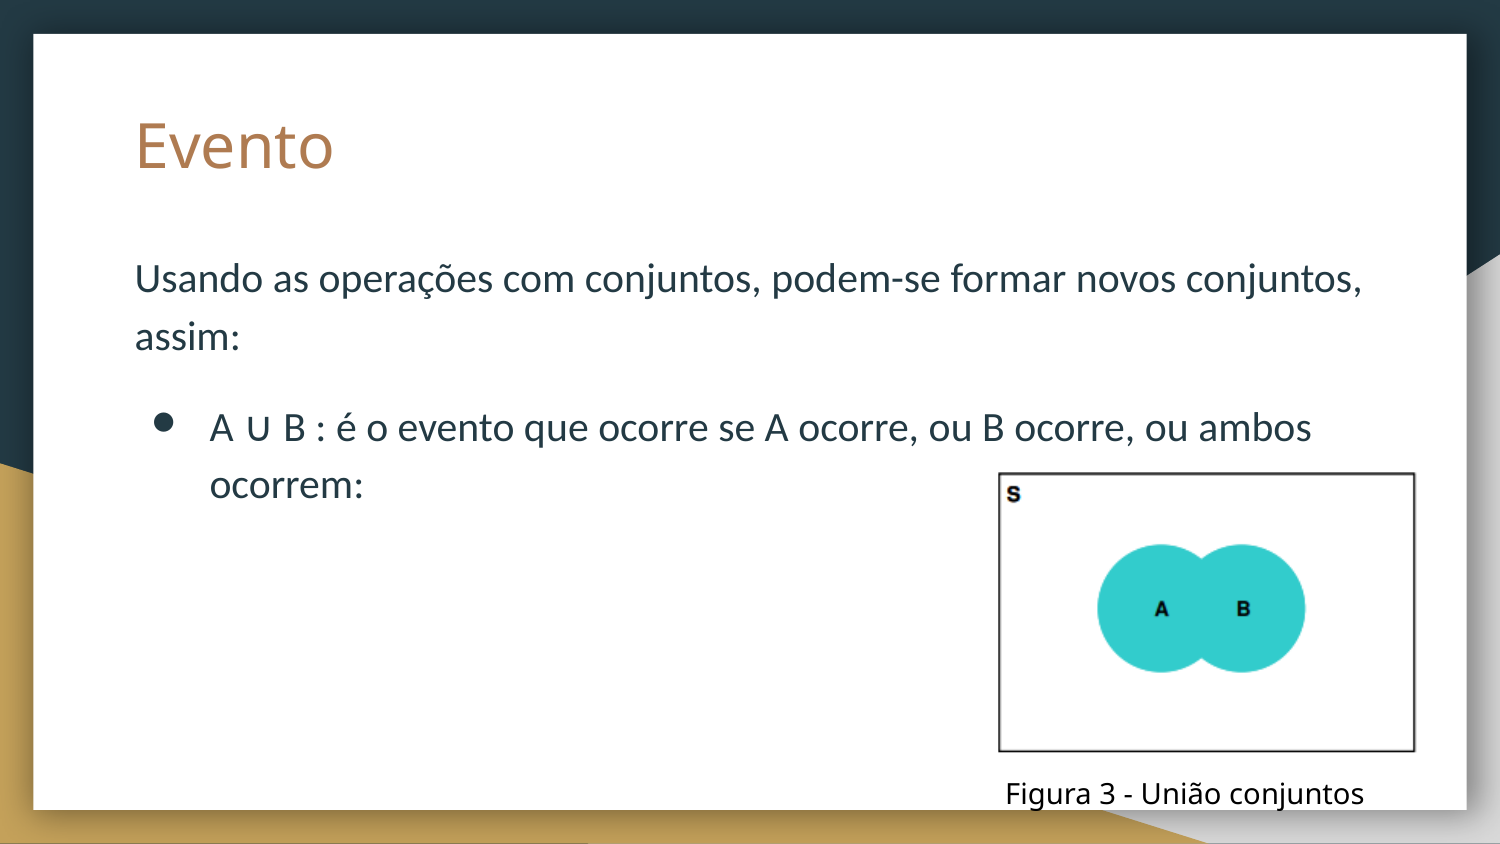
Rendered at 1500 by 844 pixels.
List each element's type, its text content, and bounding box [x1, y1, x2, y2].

picture [996, 471, 1419, 754]
title Evento [119, 91, 1381, 180]
list Usando as operações com conjuntos, podem-se formar novos conjuntos, assim: A ∪ B : é o evento que ocorre se A ocorre, ou B ocorre, ou ambos ocorrem: [119, 228, 1381, 696]
text_box Figura 3 - União conjuntos [990, 760, 1381, 822]
